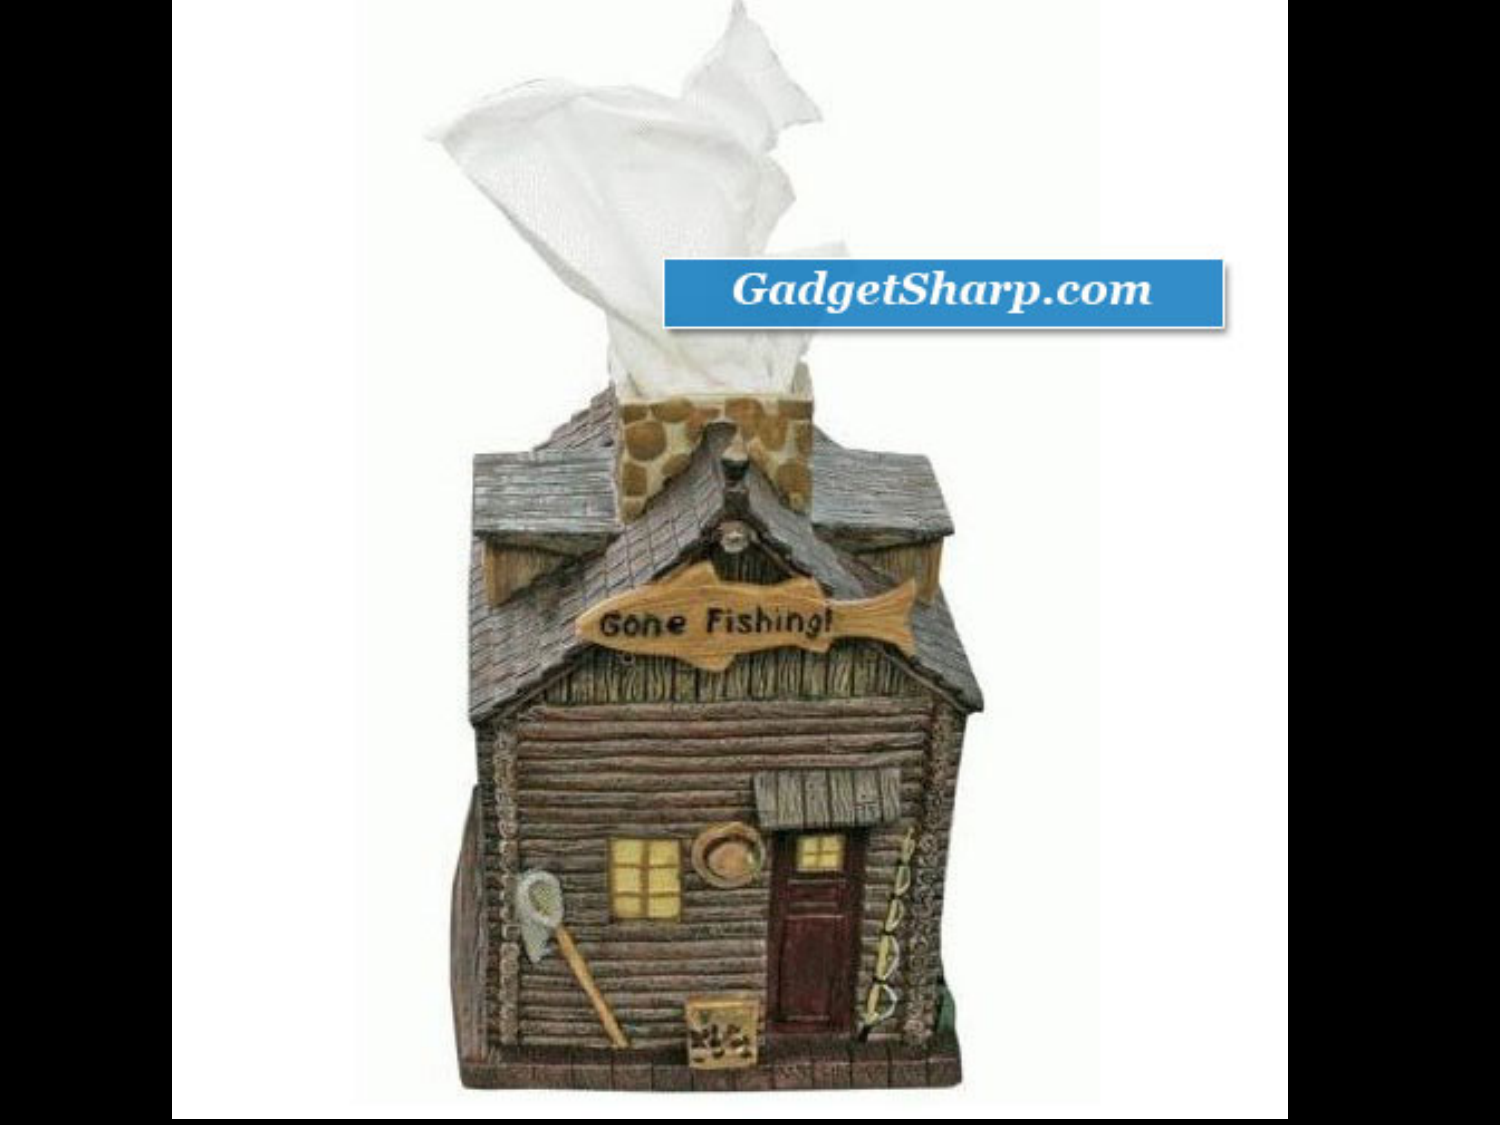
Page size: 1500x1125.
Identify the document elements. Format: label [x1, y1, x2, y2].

picture [172, 0, 1288, 1120]
